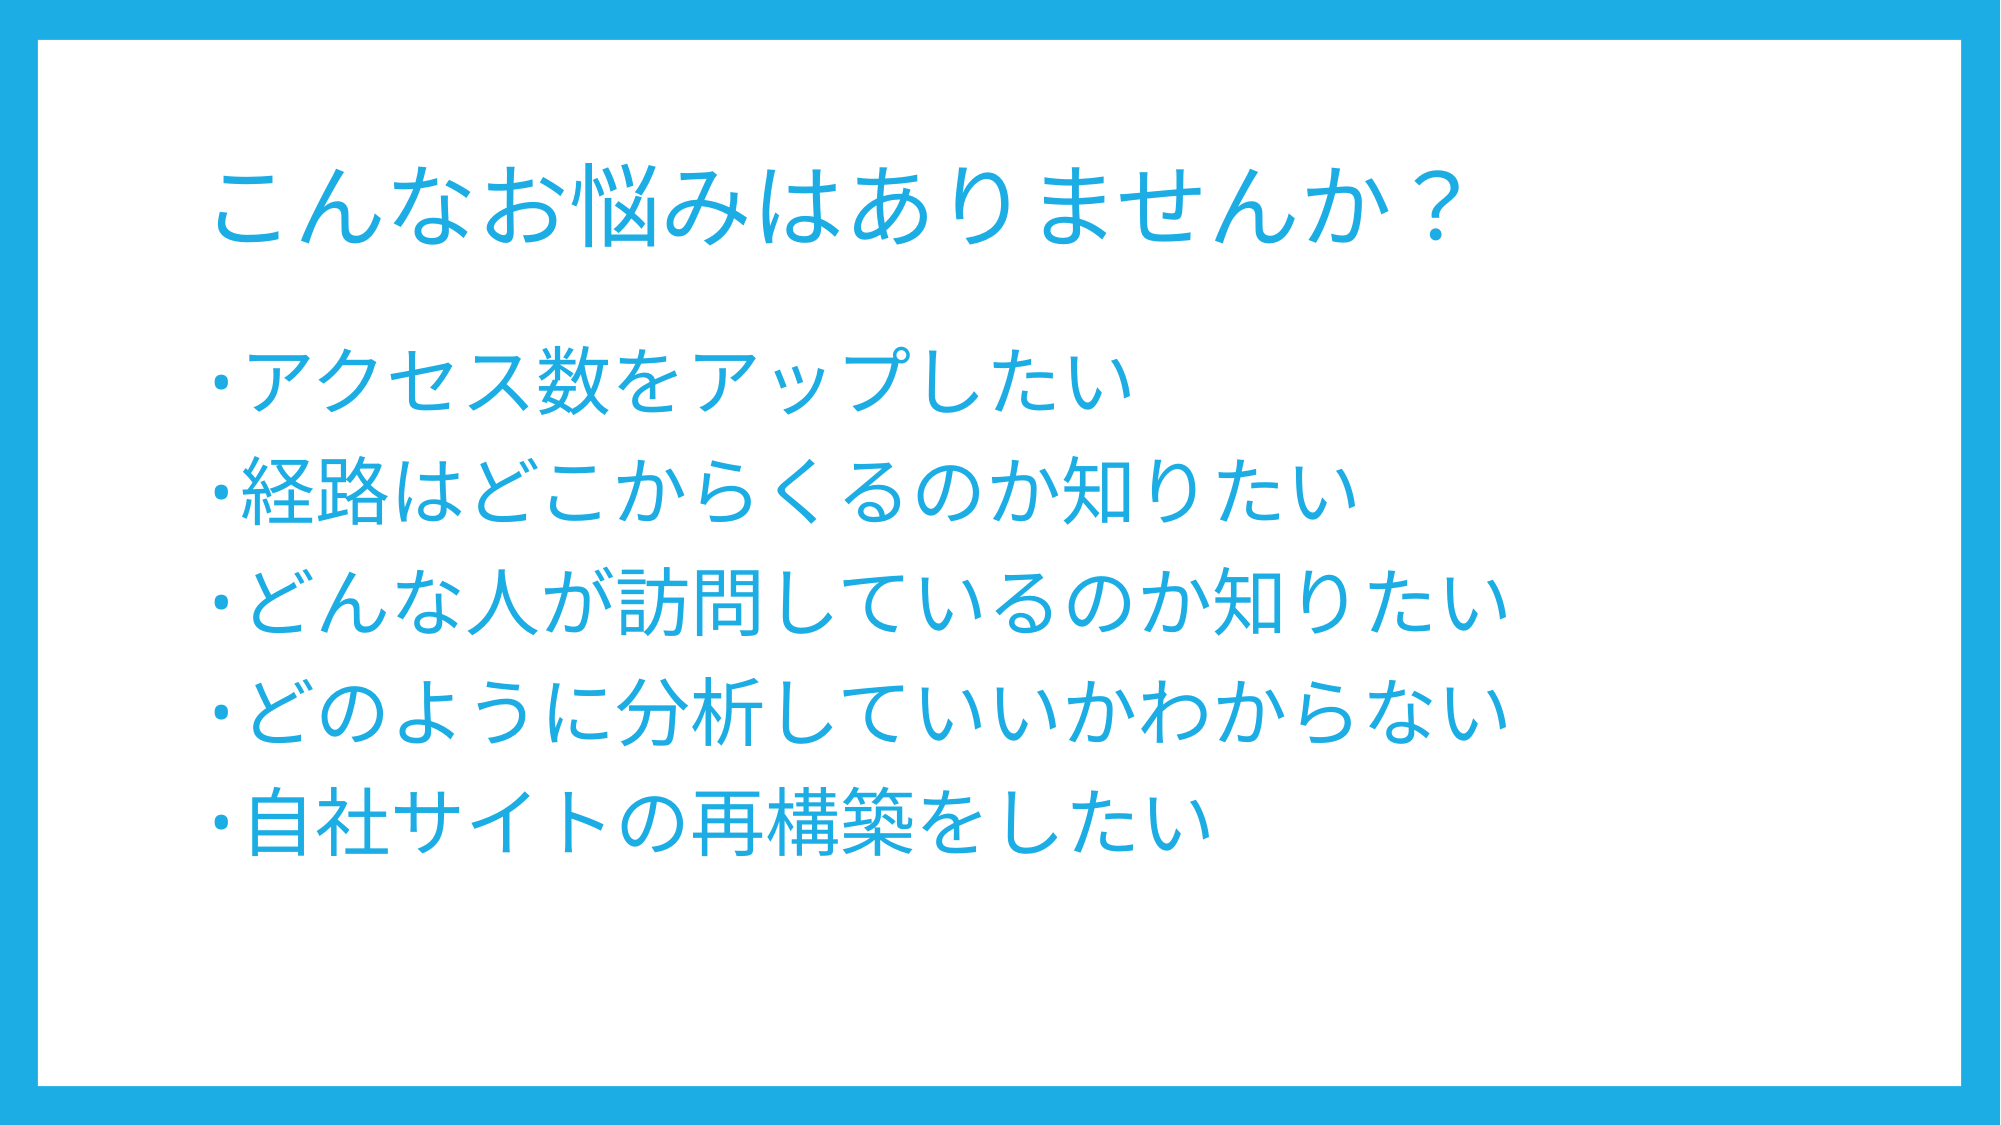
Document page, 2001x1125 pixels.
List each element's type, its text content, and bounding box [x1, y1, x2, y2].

list アクセス数をアップしたい 経路はどこからくるのか知りたい どんな人が訪問しているのか知りたい どのように分析していいかわからない 自社サイトの再構築をしたい [187, 337, 1808, 1000]
title こんなお悩みはありませんか？ [187, 99, 1808, 323]
